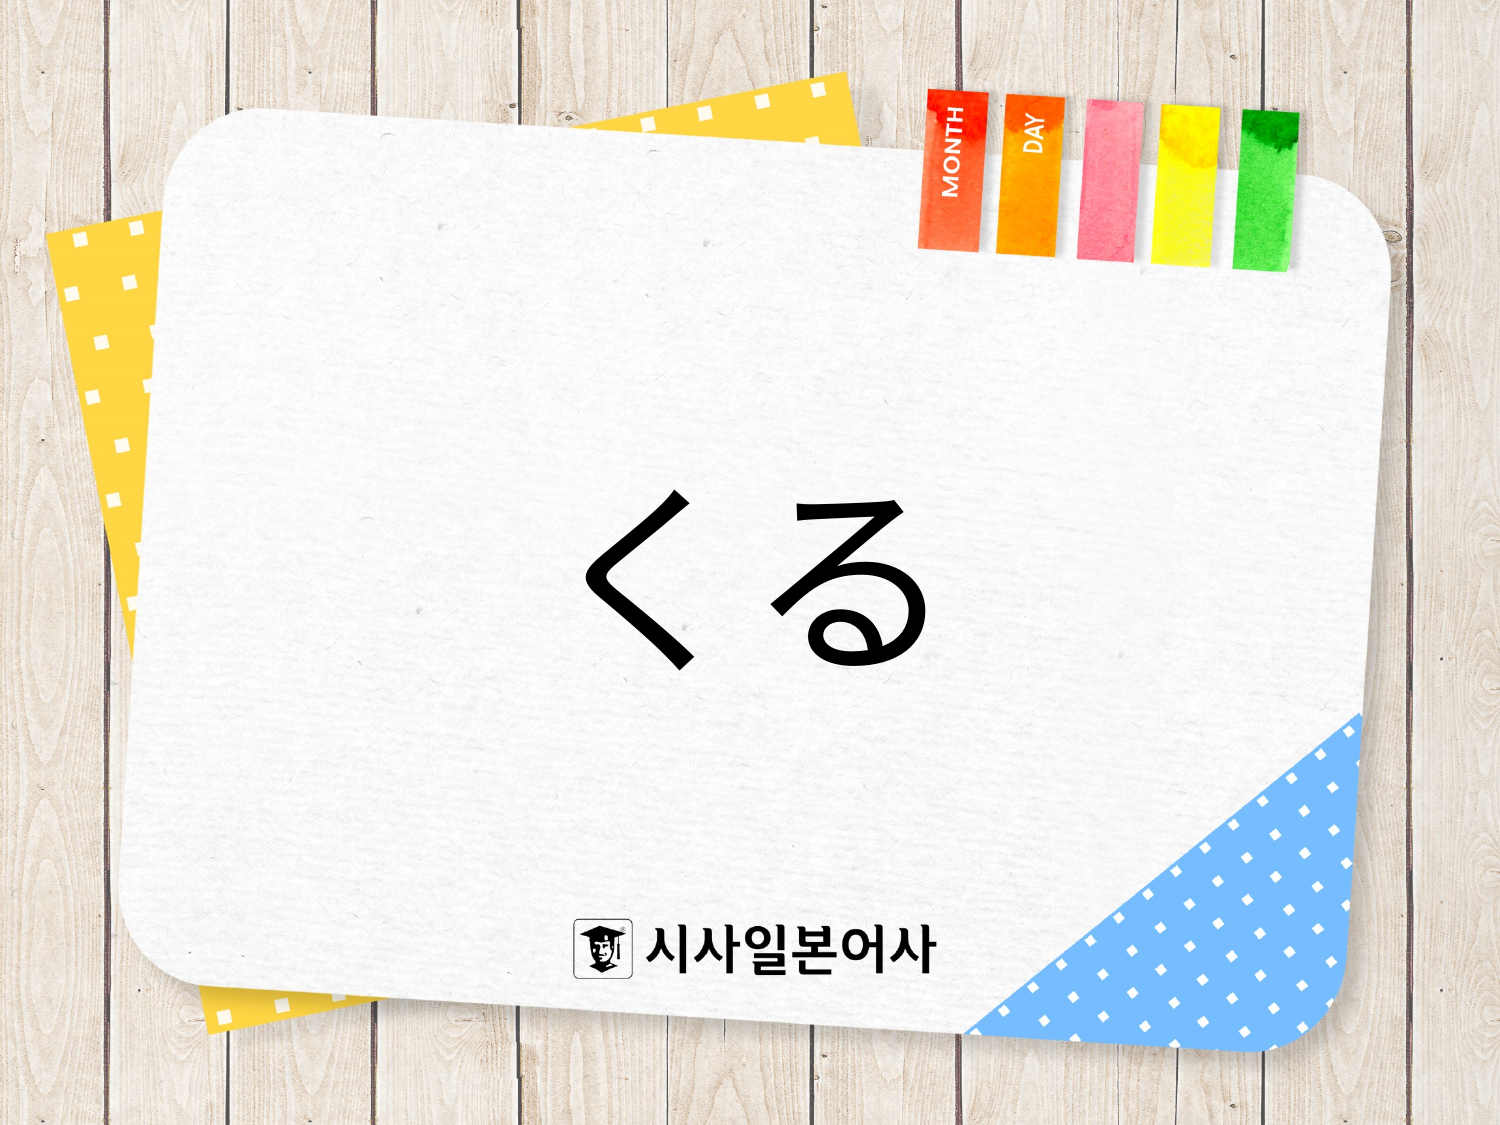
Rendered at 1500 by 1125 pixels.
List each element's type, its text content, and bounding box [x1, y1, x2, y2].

title くる [75, 338, 1425, 811]
picture [0, 0, 1500, 1125]
